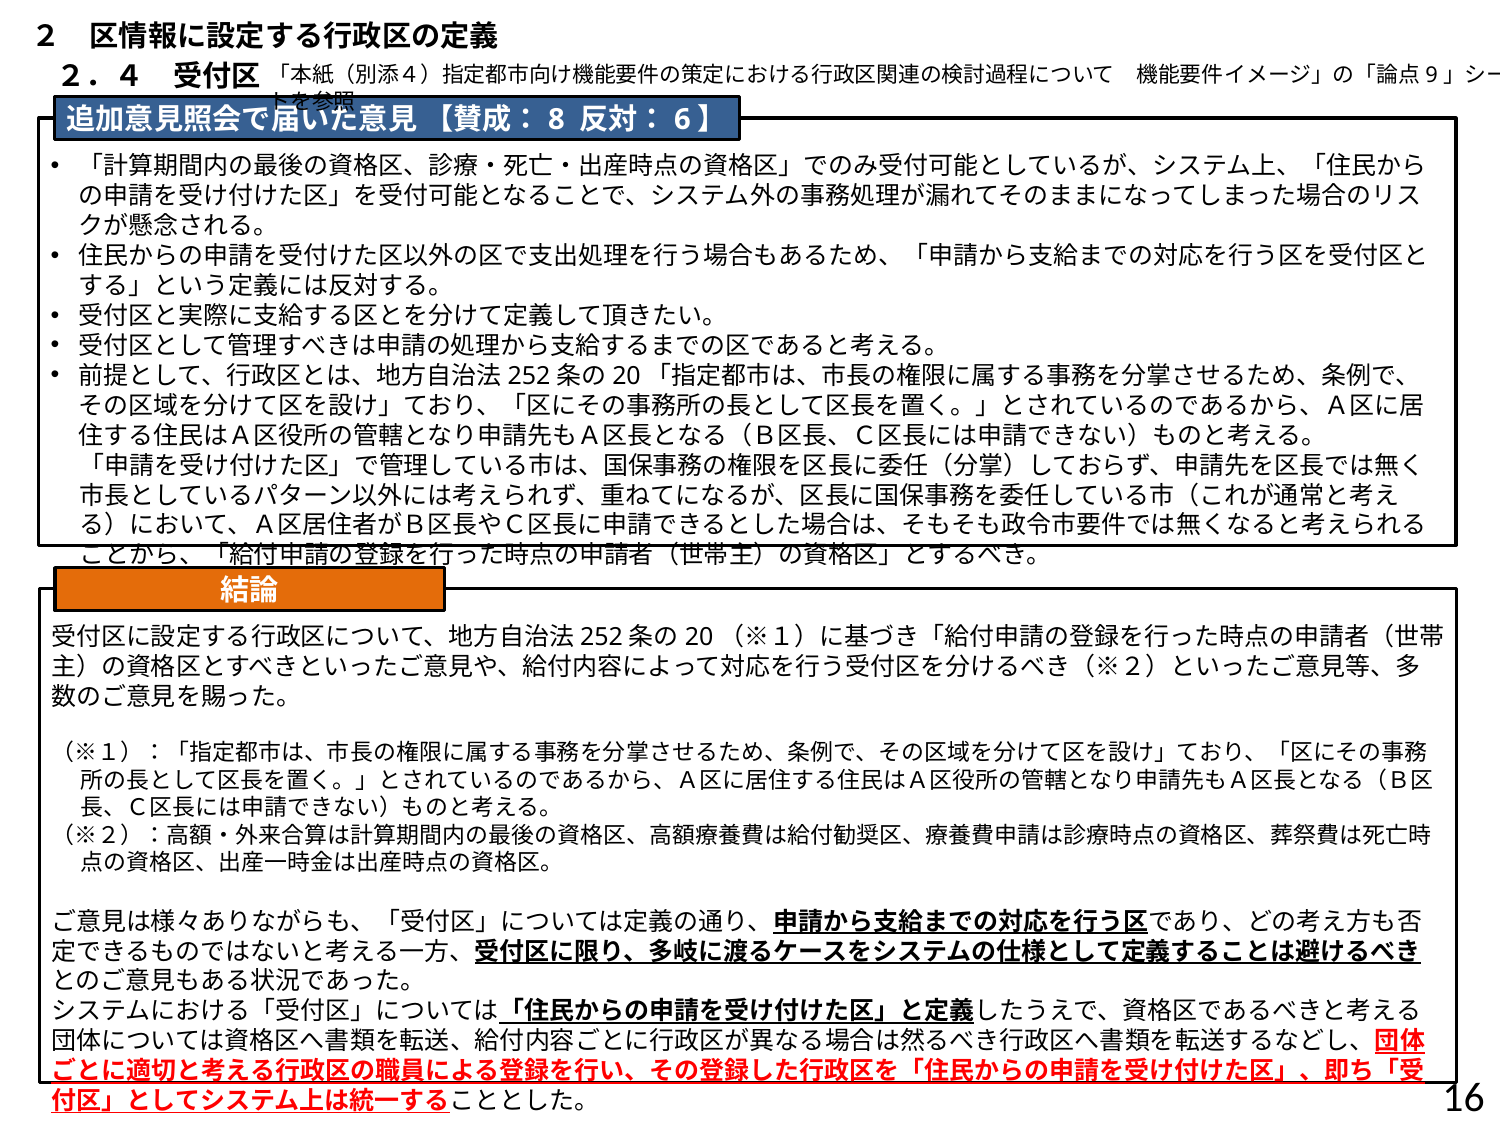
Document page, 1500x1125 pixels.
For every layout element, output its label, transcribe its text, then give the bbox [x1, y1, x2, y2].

slide_number 15 [1149, 1065, 1500, 1125]
text_box 追加意見照会で届いた意見 【賛成：8 反対：6】 [52, 95, 741, 142]
text_box 結論 [53, 565, 447, 613]
text_box 受付区に設定する行政区について、地方自治法252条の20（※１）に基づき「給付申請の登録を行った時点の申請者（世帯主）の資格区とすべきといったご意見や、給付内容によって対応を行う受付区を分けるべき（※２）といったご意見等、多数のご意見を賜った。 （※１）：「指定都市は、市長の権限に属する事務を分掌させるため、条例で、その区域を分けて区を設け」ており、「区にその事務所の長として区長を置く。」とされているのであるから、Ａ区に居住する住民はＡ区役所の管轄となり申請先もＡ区長となる（Ｂ区長、Ｃ区長には申請できない）ものと考える。 （※２）：高額・外来合算は計算期間内の最後の資格区、高額療養費は給付勧奨区、療養費申請は診療時点の資格区、葬祭費は死亡時点の資格区、出産一時金は出産時点の資格区。 ご意見は様々ありながらも、「受付区」については定義の通り、申請から支給までの対応を行う区であり、どの考え方も否定できるものではないと考える一方、受付区に限り、多岐に渡るケースをシステムの仕様として定義することは避けるべきとのご意見もある状況であった。 システムにおける「受付区」については「住民からの申請を受け付けた区」と定義したうえで、資格区であるべきと考える団体については資格区へ書類を転送、給付内容ごとに行政区が異なる場合は然るべき行政区へ書類を転送するなどし、団体ごとに適切と考える行政区の職員による登録を行い、その登録した行政区を「住民からの申請を受け付けた区」、即ち「受付区」としてシステム上は統一することとした。 ※「受付区」を登録できる行政区の権限制御については、論点.２４にて議論。 [39, 588, 1457, 1083]
text_box ２ 区情報に設定する行政区の定義 [16, 2, 1440, 49]
text_box 「本紙（別添４）指定都市向け機能要件の策定における行政区関連の検討過程について 機能要件イメージ」の「論点9」シートを参照 [253, 46, 1500, 92]
text_box ２．４ 受付区 [41, 42, 1464, 89]
text_box 「計算期間内の最後の資格区、診療・死亡・出産時点の資格区」でのみ受付可能としているが、システム上、「住民からの申請を受け付けた区」を受付可能となることで、システム外の事務処理が漏れてそのままになってしまった場合のリスクが懸念される。 住民からの申請を受付けた区以外の区で支出処理を行う場合もあるため、「申請から支給までの対応を行う区を受付区とする」という定義には反対する。 受付区と実際に支給する区とを分けて定義して頂きたい。 受付区として管理すべきは申請の処理から支給するまでの区であると考える。 前提として、行政区とは、地方自治法252条の20「指定都市は、市長の権限に属する事務を分掌させるため、条例で、その区域を分けて区を設け」ており、「区にその事務所の長として区長を置く。」とされているのであるから、Ａ区に居住する住民はＡ区役所の管轄となり申請先もＡ区長となる（Ｂ区長、Ｃ区長には申請できない）ものと考える。 「申請を受け付けた区」で管理している市は、国保事務の権限を区長に委任（分掌）しておらず、申請先を区長では無く市長としているパターン以外には考えられず、重ねてになるが、区長に国保事務を委任している市（これが通常と考える）において、Ａ区居住者がＢ区長やＣ区長に申請できるとした場合は、そもそも政令市要件では無くなると考えられることから、「給付申請の登録を行った時点の申請者（世帯主）の資格区」とするべき。 [38, 117, 1457, 546]
